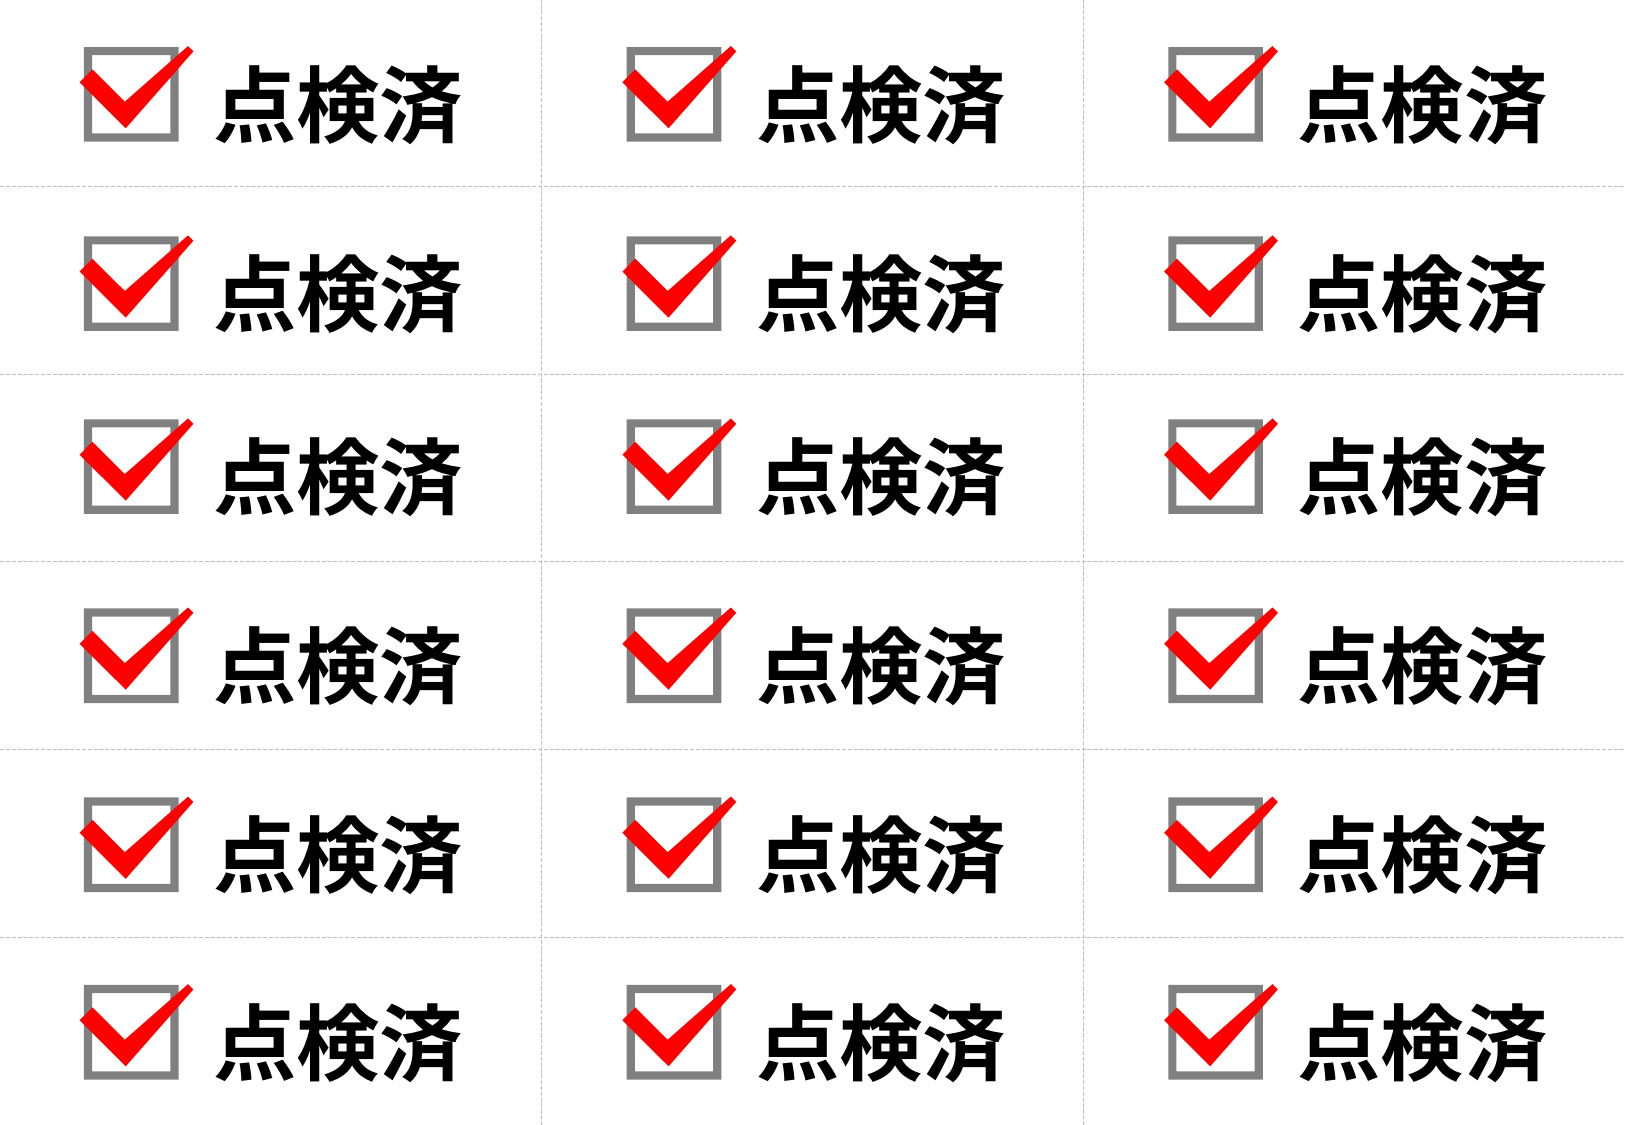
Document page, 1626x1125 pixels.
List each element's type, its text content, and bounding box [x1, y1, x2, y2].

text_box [1164, 418, 1278, 514]
text_box 点検済 [1297, 425, 1548, 526]
text_box 点検済 [1297, 803, 1548, 904]
text_box 点検済 [213, 425, 463, 526]
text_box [622, 796, 737, 893]
text_box 点検済 [213, 242, 463, 343]
text_box 点検済 [755, 52, 1006, 153]
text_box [1164, 46, 1278, 142]
text_box 点検済 [213, 614, 463, 715]
text_box 点検済 [755, 425, 1006, 526]
text_box 点検済 [755, 614, 1006, 715]
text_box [622, 235, 737, 331]
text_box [622, 418, 737, 514]
text_box 点検済 [1297, 990, 1548, 1091]
text_box 点検済 [213, 803, 463, 904]
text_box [1164, 607, 1278, 704]
text_box 点検済 [1297, 614, 1548, 715]
text_box 点検済 [755, 990, 1006, 1091]
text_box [79, 418, 194, 514]
text_box 点検済 [1297, 242, 1548, 343]
text_box 点検済 [755, 242, 1006, 343]
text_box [79, 796, 194, 893]
text_box 点検済 [213, 990, 463, 1091]
text_box 点検済 [1297, 52, 1548, 153]
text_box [622, 984, 737, 1080]
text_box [79, 46, 194, 142]
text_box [622, 607, 737, 704]
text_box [79, 607, 194, 704]
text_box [1164, 984, 1278, 1080]
text_box 点検済 [755, 803, 1006, 904]
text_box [1164, 796, 1278, 893]
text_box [79, 984, 194, 1080]
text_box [1164, 235, 1278, 331]
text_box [79, 235, 194, 331]
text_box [622, 46, 737, 142]
text_box 点検済 [213, 52, 463, 153]
